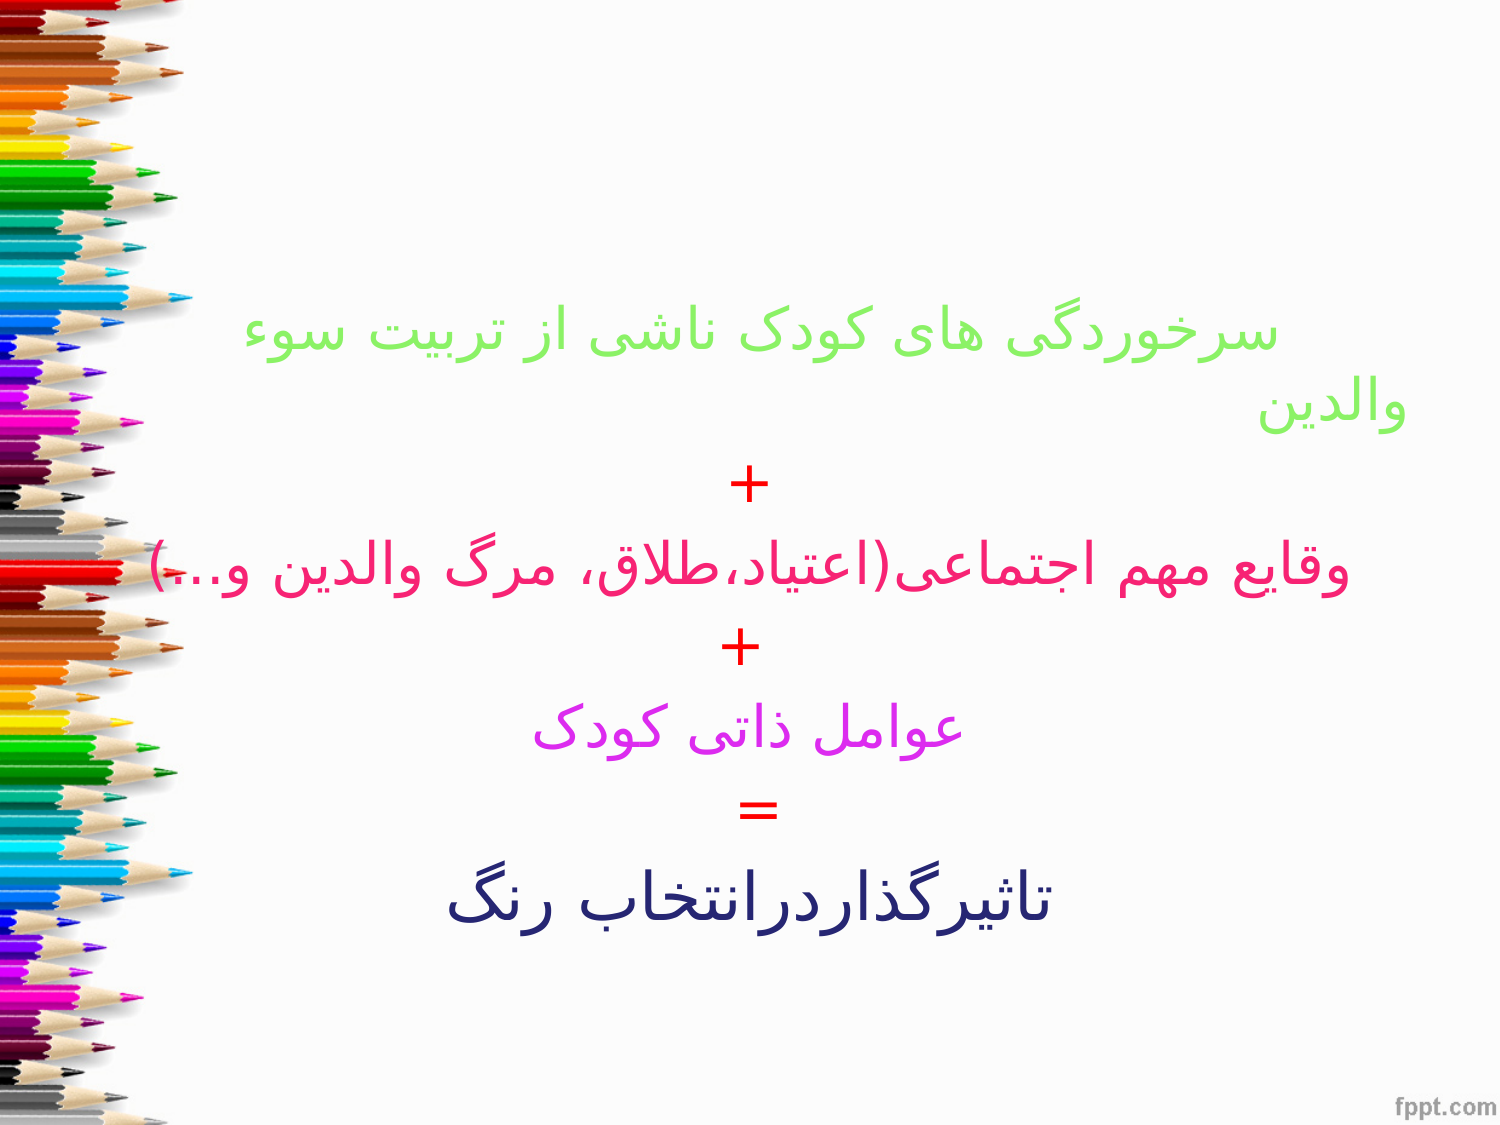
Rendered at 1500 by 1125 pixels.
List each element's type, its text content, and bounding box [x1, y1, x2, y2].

picture [0, 0, 1500, 1125]
picture [0, 309, 75, 860]
list سرخوردگی های کودک ناشی از تربیت سوء والدین + وقایع مهم اجتماعی(اعتیاد،طلاق، مرگ والدین و...) + عوامل ذاتی کودک = تاثیرگذاردرانتخاب رنگ [75, 275, 1425, 1038]
